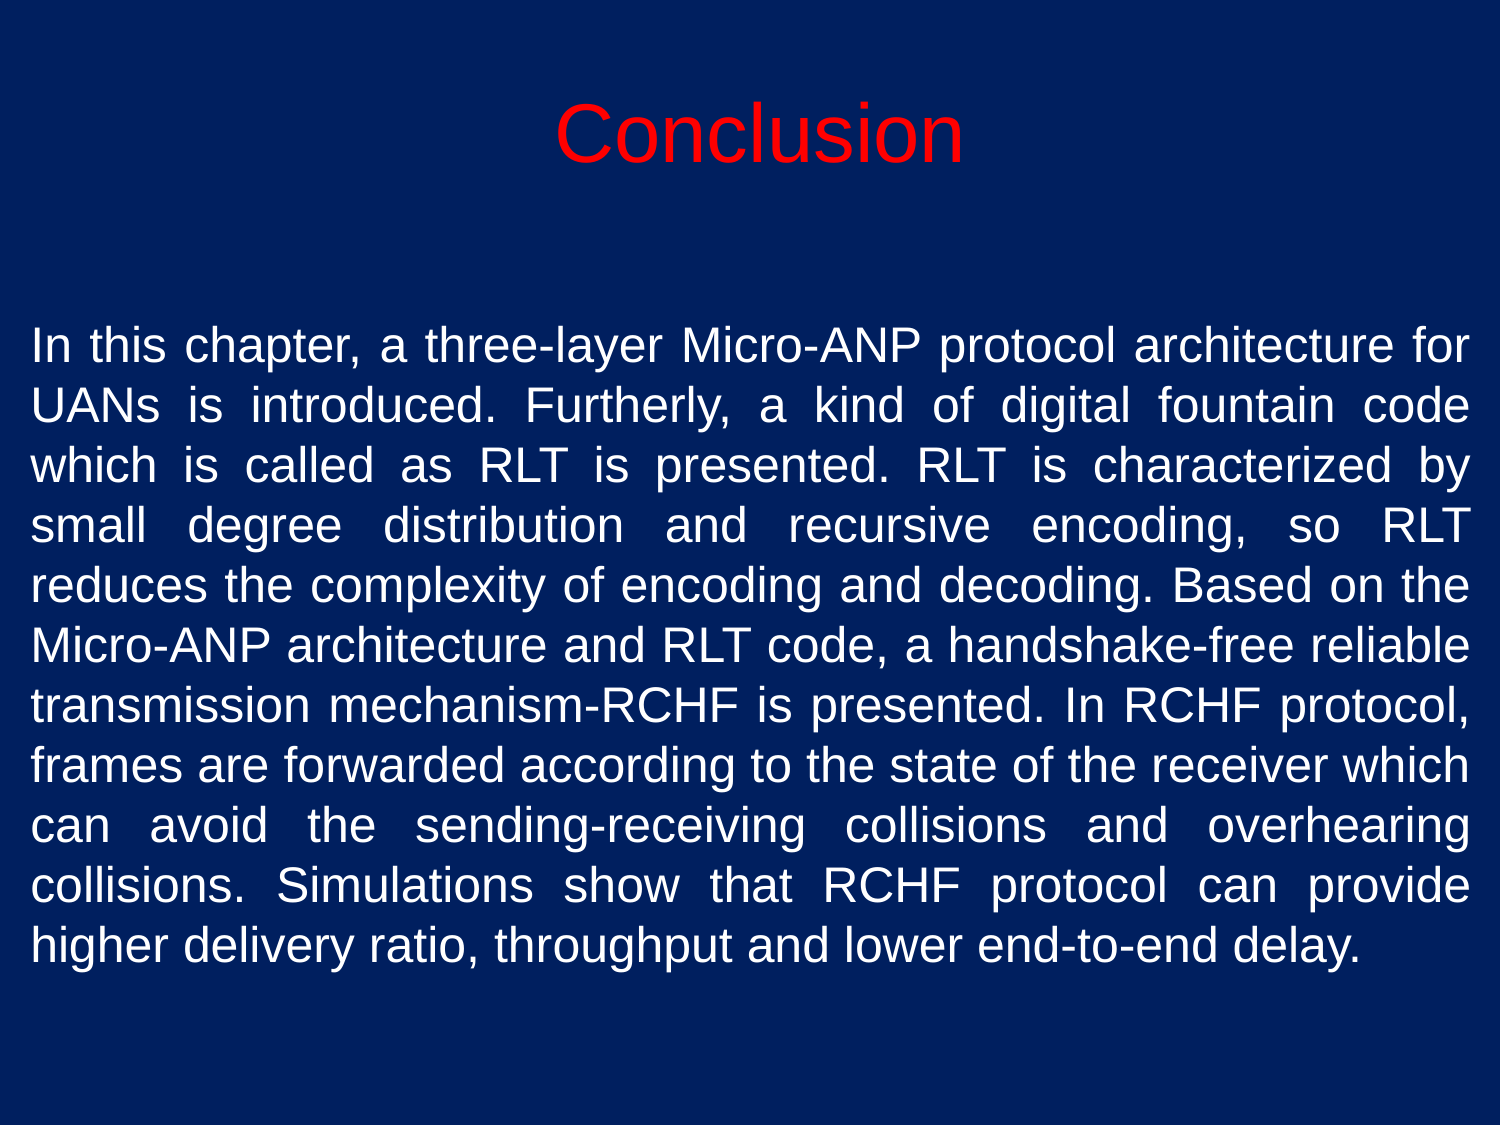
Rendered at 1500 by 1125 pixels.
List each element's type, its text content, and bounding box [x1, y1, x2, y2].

title Conclusion [44, 53, 1456, 181]
text_box In this chapter, a three-layer Micro-ANP protocol architecture for UANs is introduced. Furtherly, a kind of digital fountain code which is called as RLT is presented. RLT is characterized by small degree distribution and recursive encoding, so RLT reduces the complexity of encoding and decoding. Based on the Micro-ANP architecture and RLT code, a handshake-free reliable transmission mechanism-RCHF is presented. In RCHF protocol, frames are forwarded according to the state of the receiver which can avoid the sending-receiving collisions and overhearing collisions. Simulations show that RCHF protocol can provide higher delivery ratio, throughput and lower end-to-end delay. [28, 312, 1472, 973]
